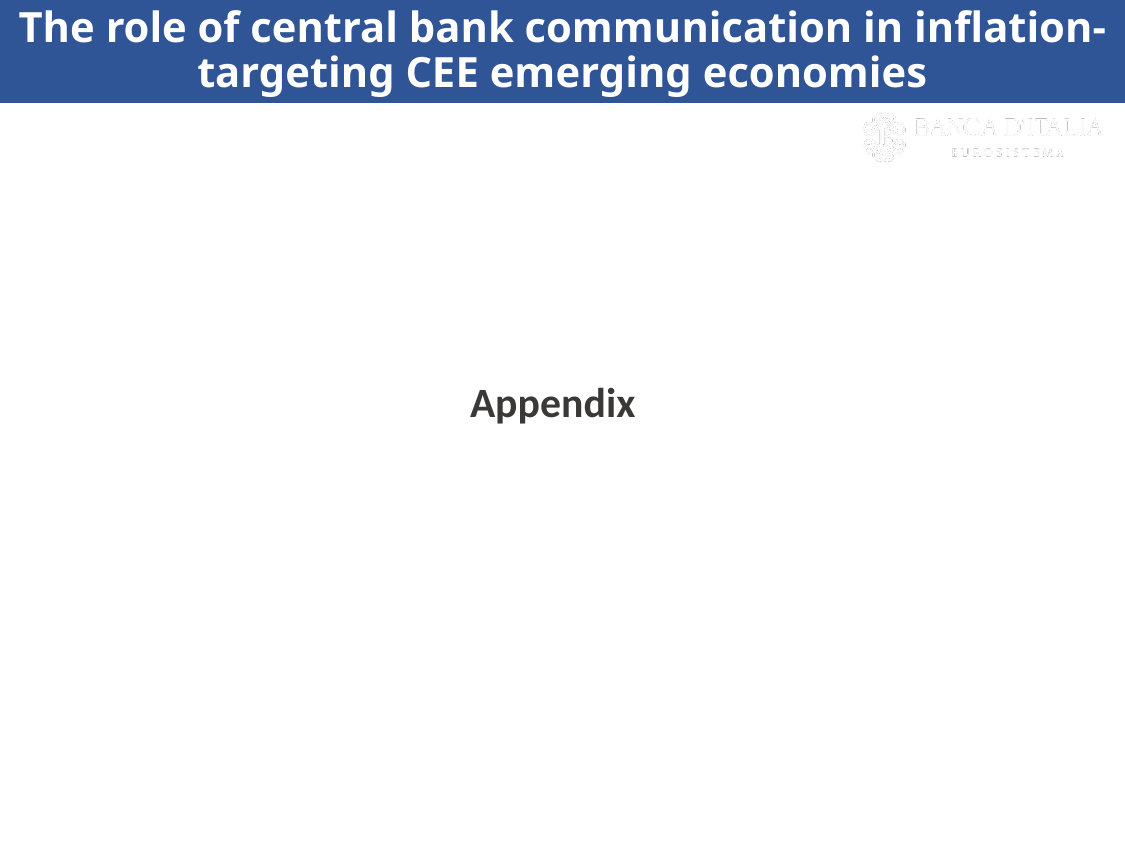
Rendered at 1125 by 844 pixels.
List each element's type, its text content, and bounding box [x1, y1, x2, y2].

picture [863, 112, 1102, 162]
title The role of central bank communication in inflation-targeting CEE emerging economies [0, 0, 1125, 103]
text_box Appendix [0, 368, 1106, 433]
